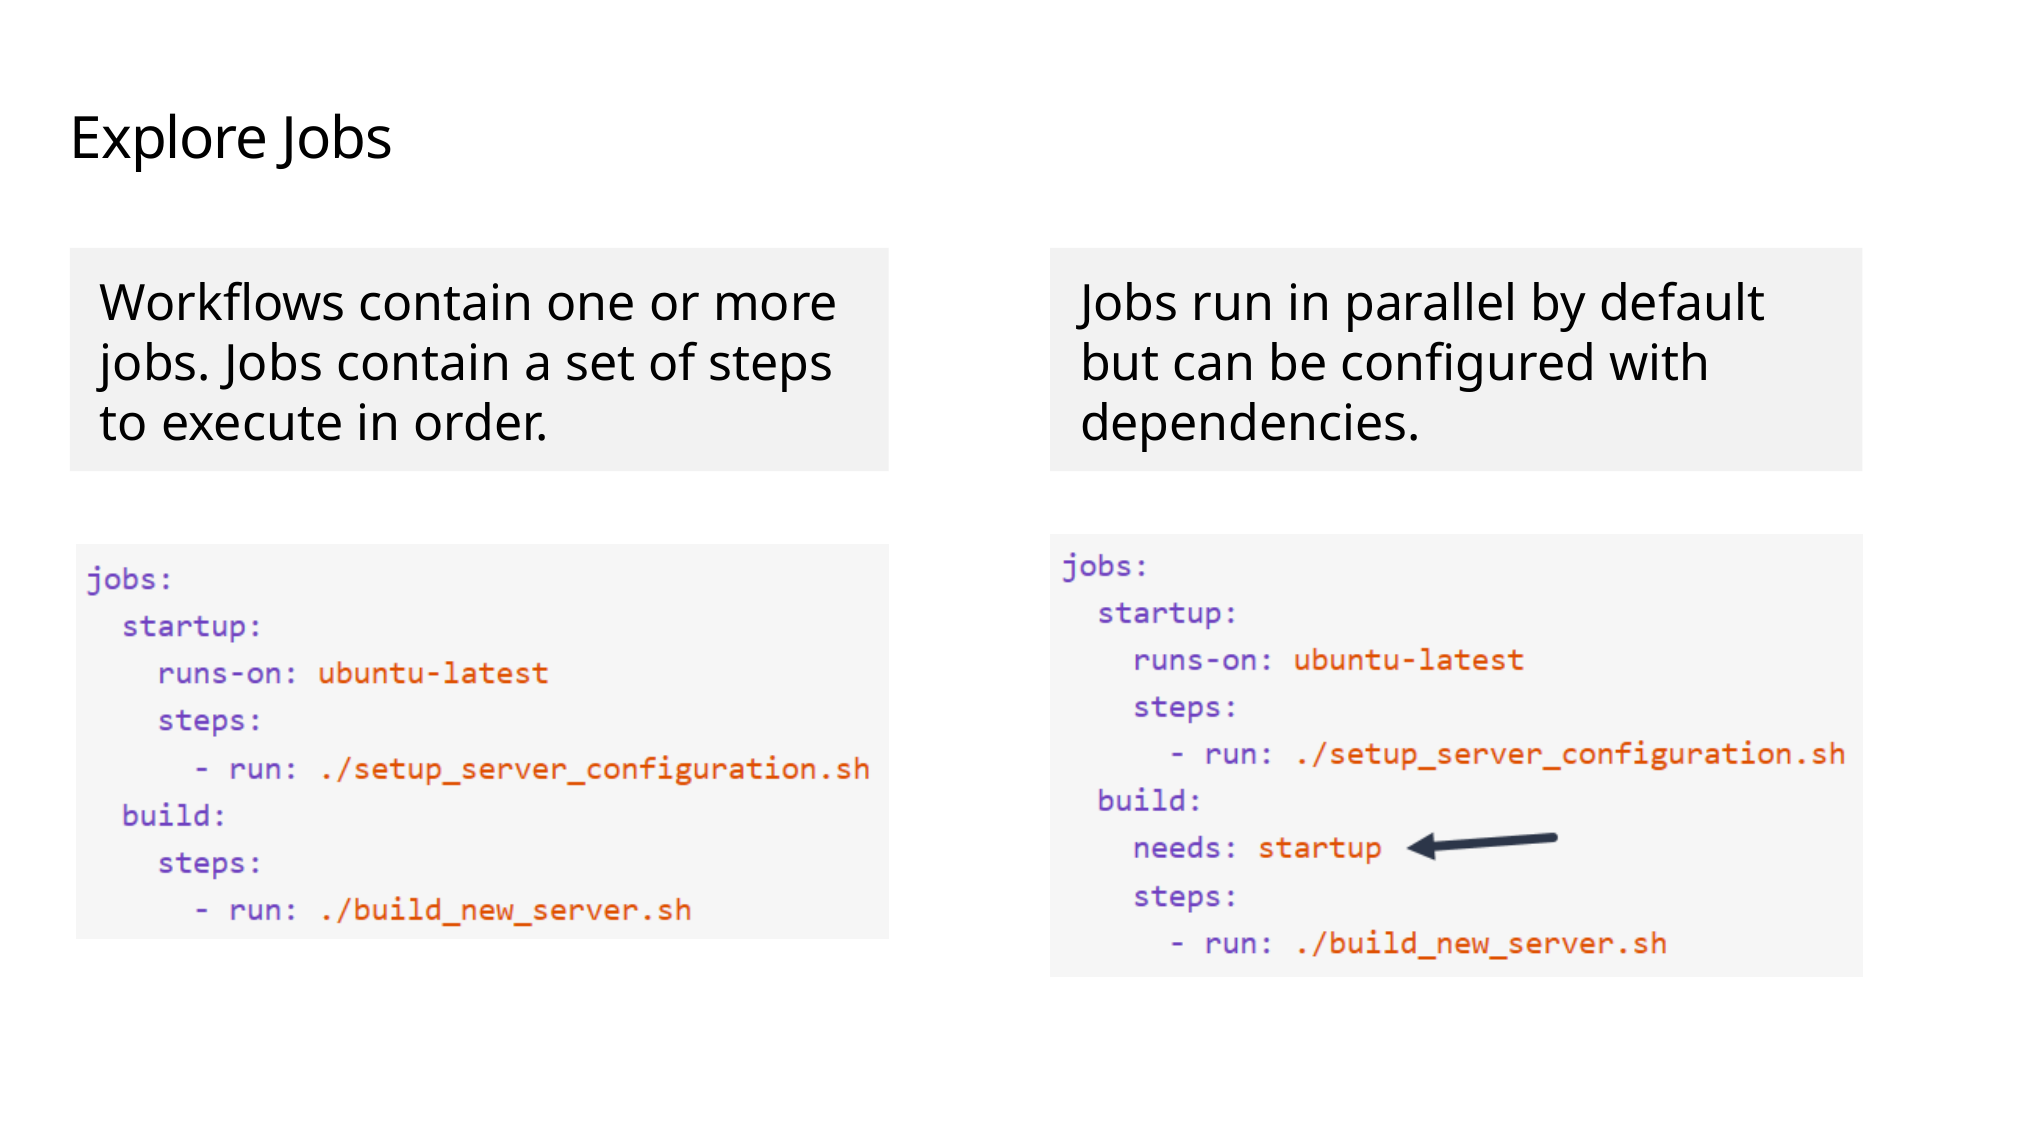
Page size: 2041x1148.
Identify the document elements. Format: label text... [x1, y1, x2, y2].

title Explore Jobs [70, 103, 1969, 172]
picture [1049, 534, 1863, 978]
picture [76, 544, 889, 939]
text_box Workflows contain one or more jobs. Jobs contain a set of steps to execute in order. [69, 247, 889, 472]
text_box Jobs run in parallel by default but can be configured with dependencies. [1050, 247, 1863, 472]
